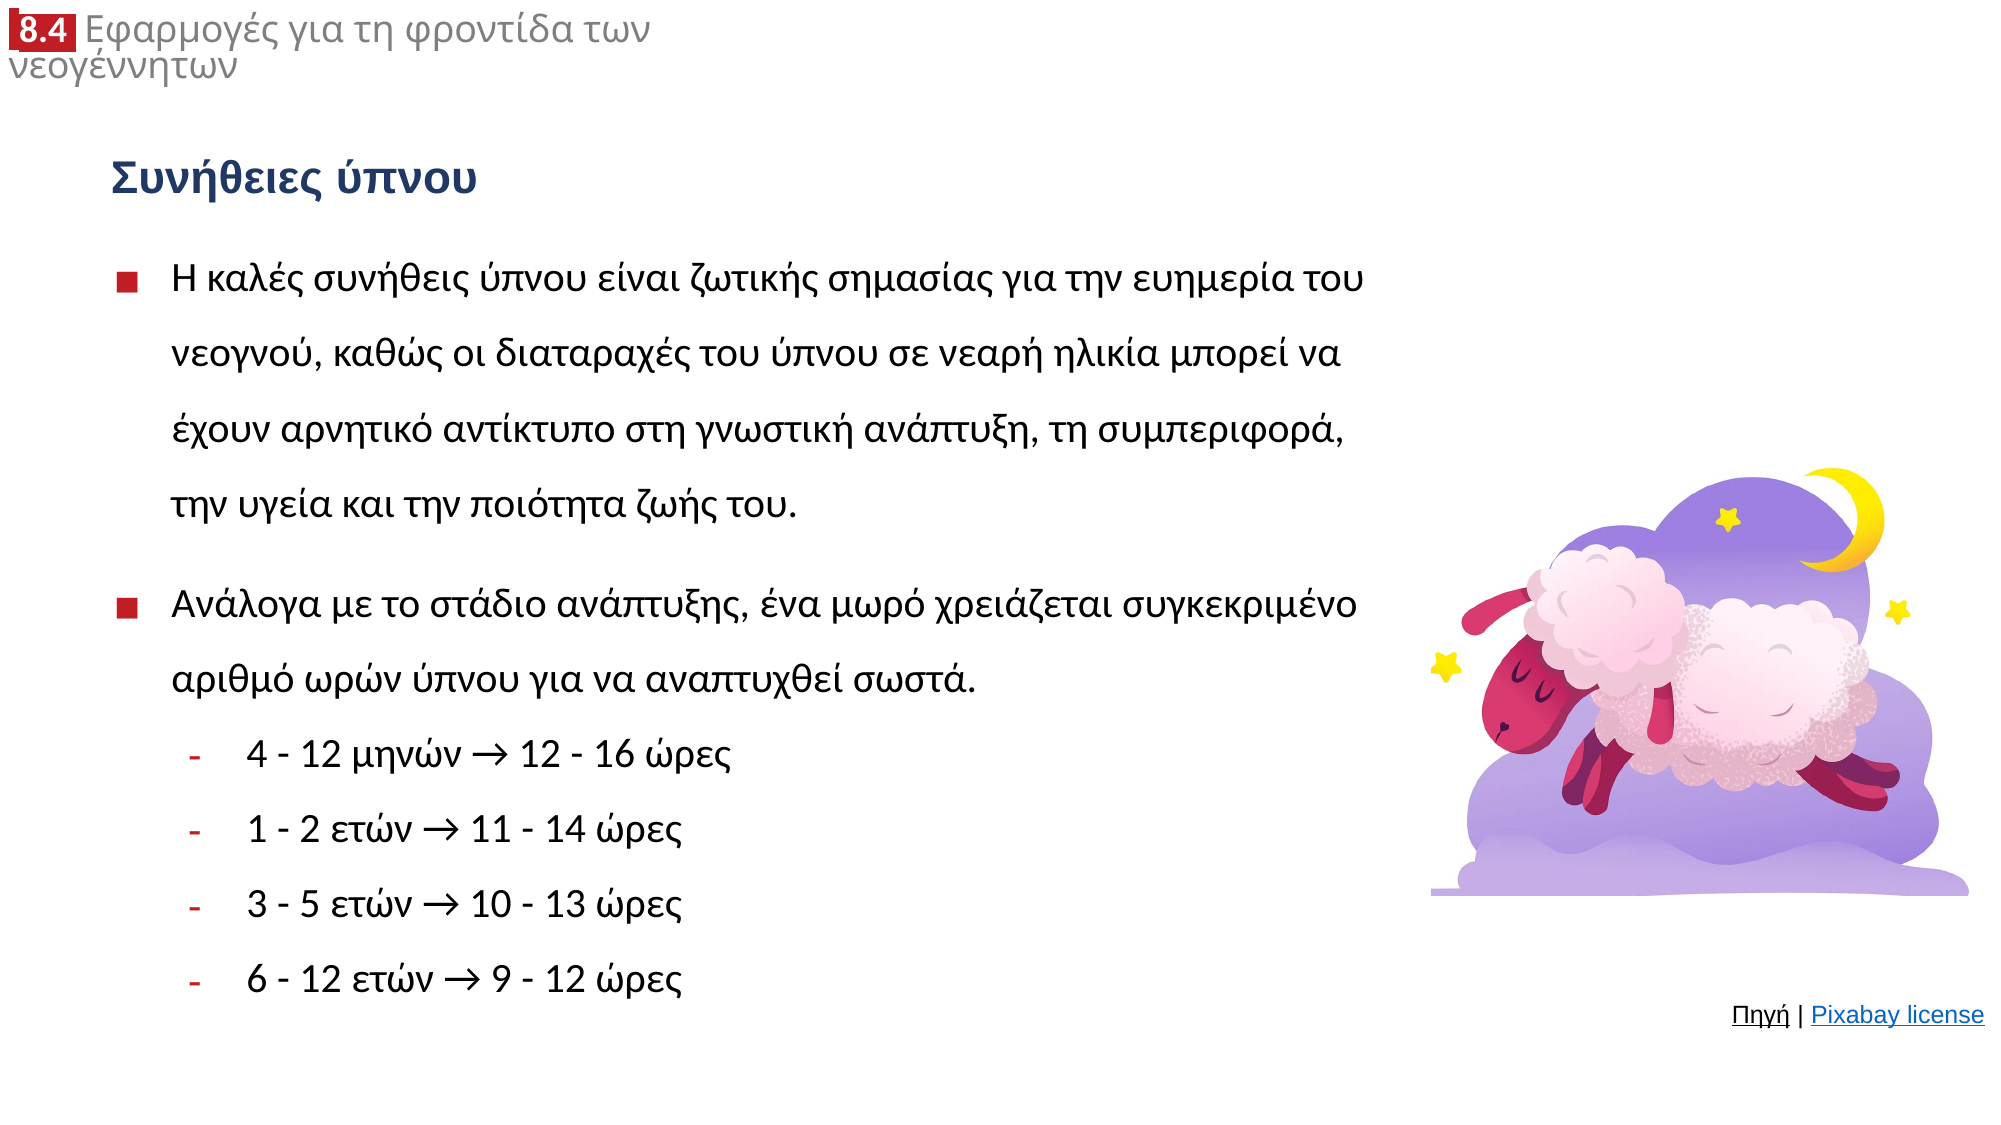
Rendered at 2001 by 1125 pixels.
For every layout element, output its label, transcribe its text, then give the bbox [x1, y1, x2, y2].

text_box Πηγή | Pixabay license [1604, 991, 2000, 1036]
list Η καλές συνήθεις ύπνου είναι ζωτικής σημασίας για την ευημερία του νεογνού, καθώς οι διαταραχές του ύπνου σε νεαρή ηλικία μπορεί να έχουν αρνητικό αντίκτυπο στη γνωστική ανάπτυξη, τη συμπεριφορά, την υγεία και την ποιότητα ζωής του. Ανάλογα με το στάδιο ανάπτυξης, ένα μωρό χρειάζεται συγκεκριμένο αριθμό ωρών ύπνου για να αναπτυχθεί σωστά. 4 - 12 μηνών → 12 - 16 ώρες 1 - 2 ετών → 11 - 14 ώρες 3 - 5 ετών → 10 - 13 ώρες 6 - 12 ετών → 9 - 12 ώρες [81, 217, 1389, 1091]
title Συνήθειες ύπνου [95, 125, 1911, 226]
picture [1430, 466, 1973, 896]
